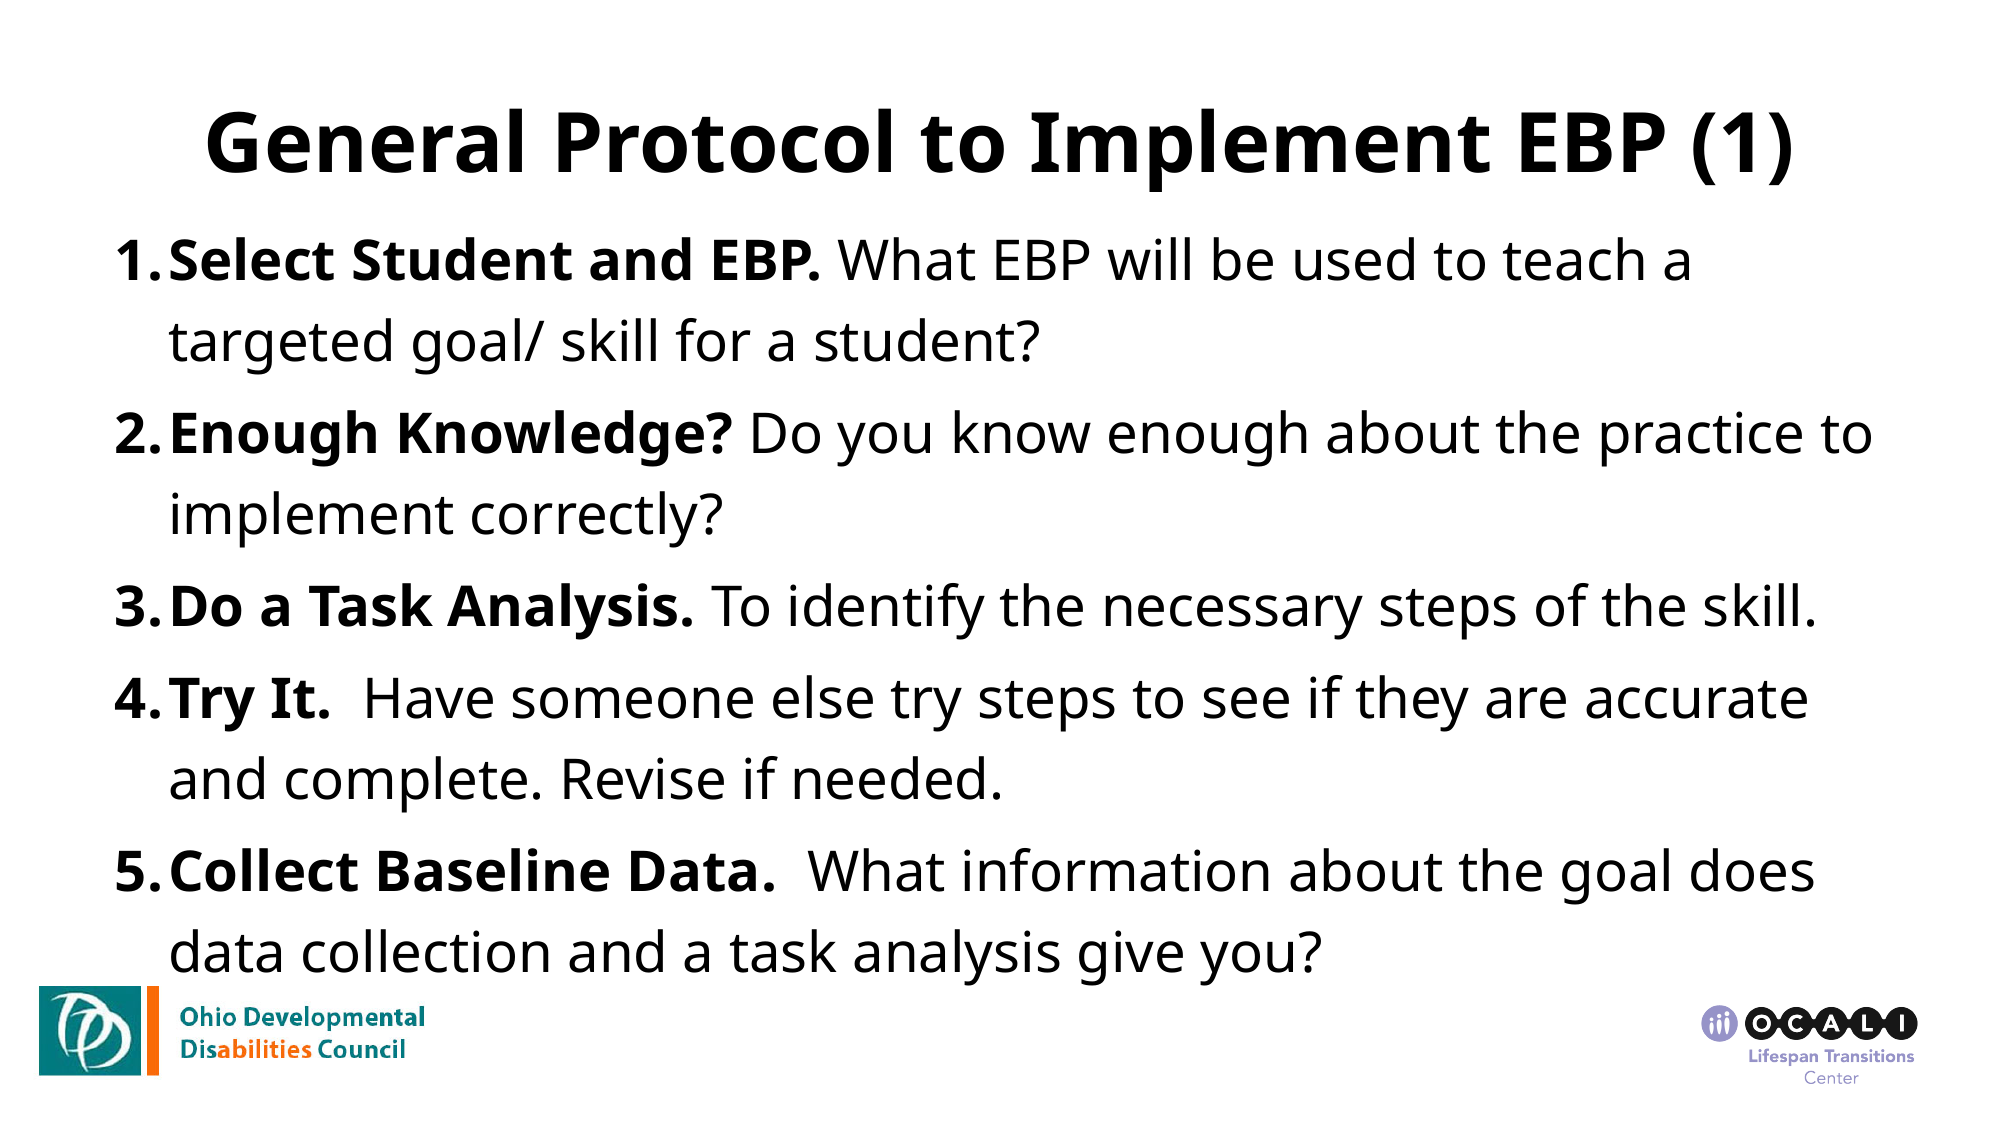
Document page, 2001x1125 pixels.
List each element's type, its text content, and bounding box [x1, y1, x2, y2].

picture [1697, 1001, 1923, 1088]
list Select Student and EBP. What EBP will be used to teach a targeted goal/ skill for a student? Enough Knowledge? Do you know enough about the practice to implement correctly? Do a Task Analysis. To identify the necessary steps of the skill. Try It. Have someone else try steps to see if they are accurate and complete. Revise if needed. Collect Baseline Data. What information about the goal does data collection and a task analysis give you? [99, 203, 1900, 1005]
title General Protocol to Implement EBP (1) [99, 45, 1900, 203]
picture [26, 986, 471, 1085]
